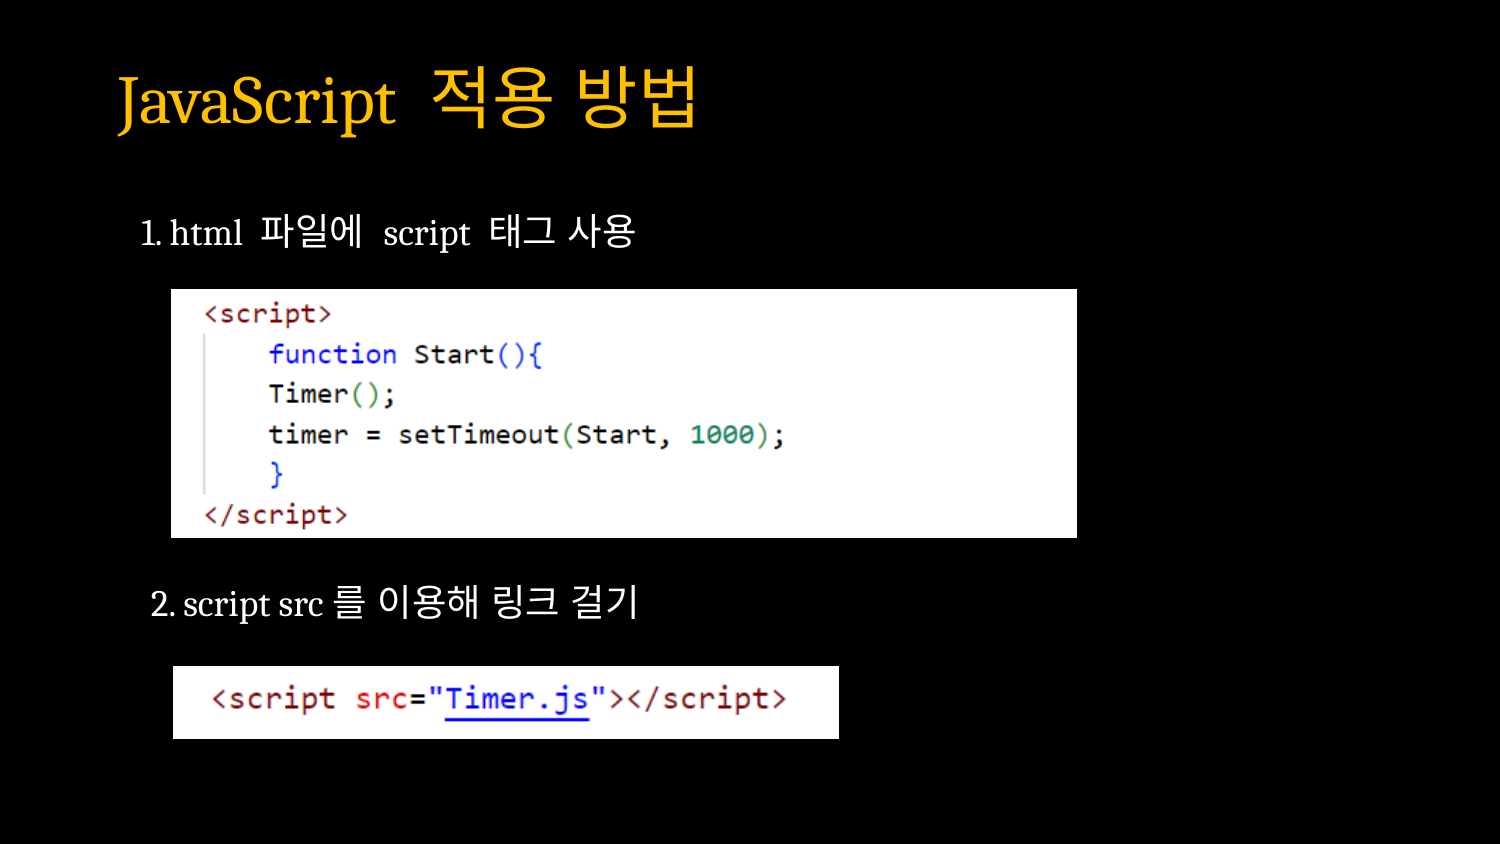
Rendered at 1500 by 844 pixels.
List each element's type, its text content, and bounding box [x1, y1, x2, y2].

picture [171, 289, 1077, 538]
text_box 1. html 파일에 script 태그 사용 [126, 200, 652, 260]
picture [173, 666, 839, 739]
title JavaScript 적용 방법 [103, 44, 1397, 159]
text_box 2. script src를 이용해 링크 걸기 [136, 571, 656, 632]
